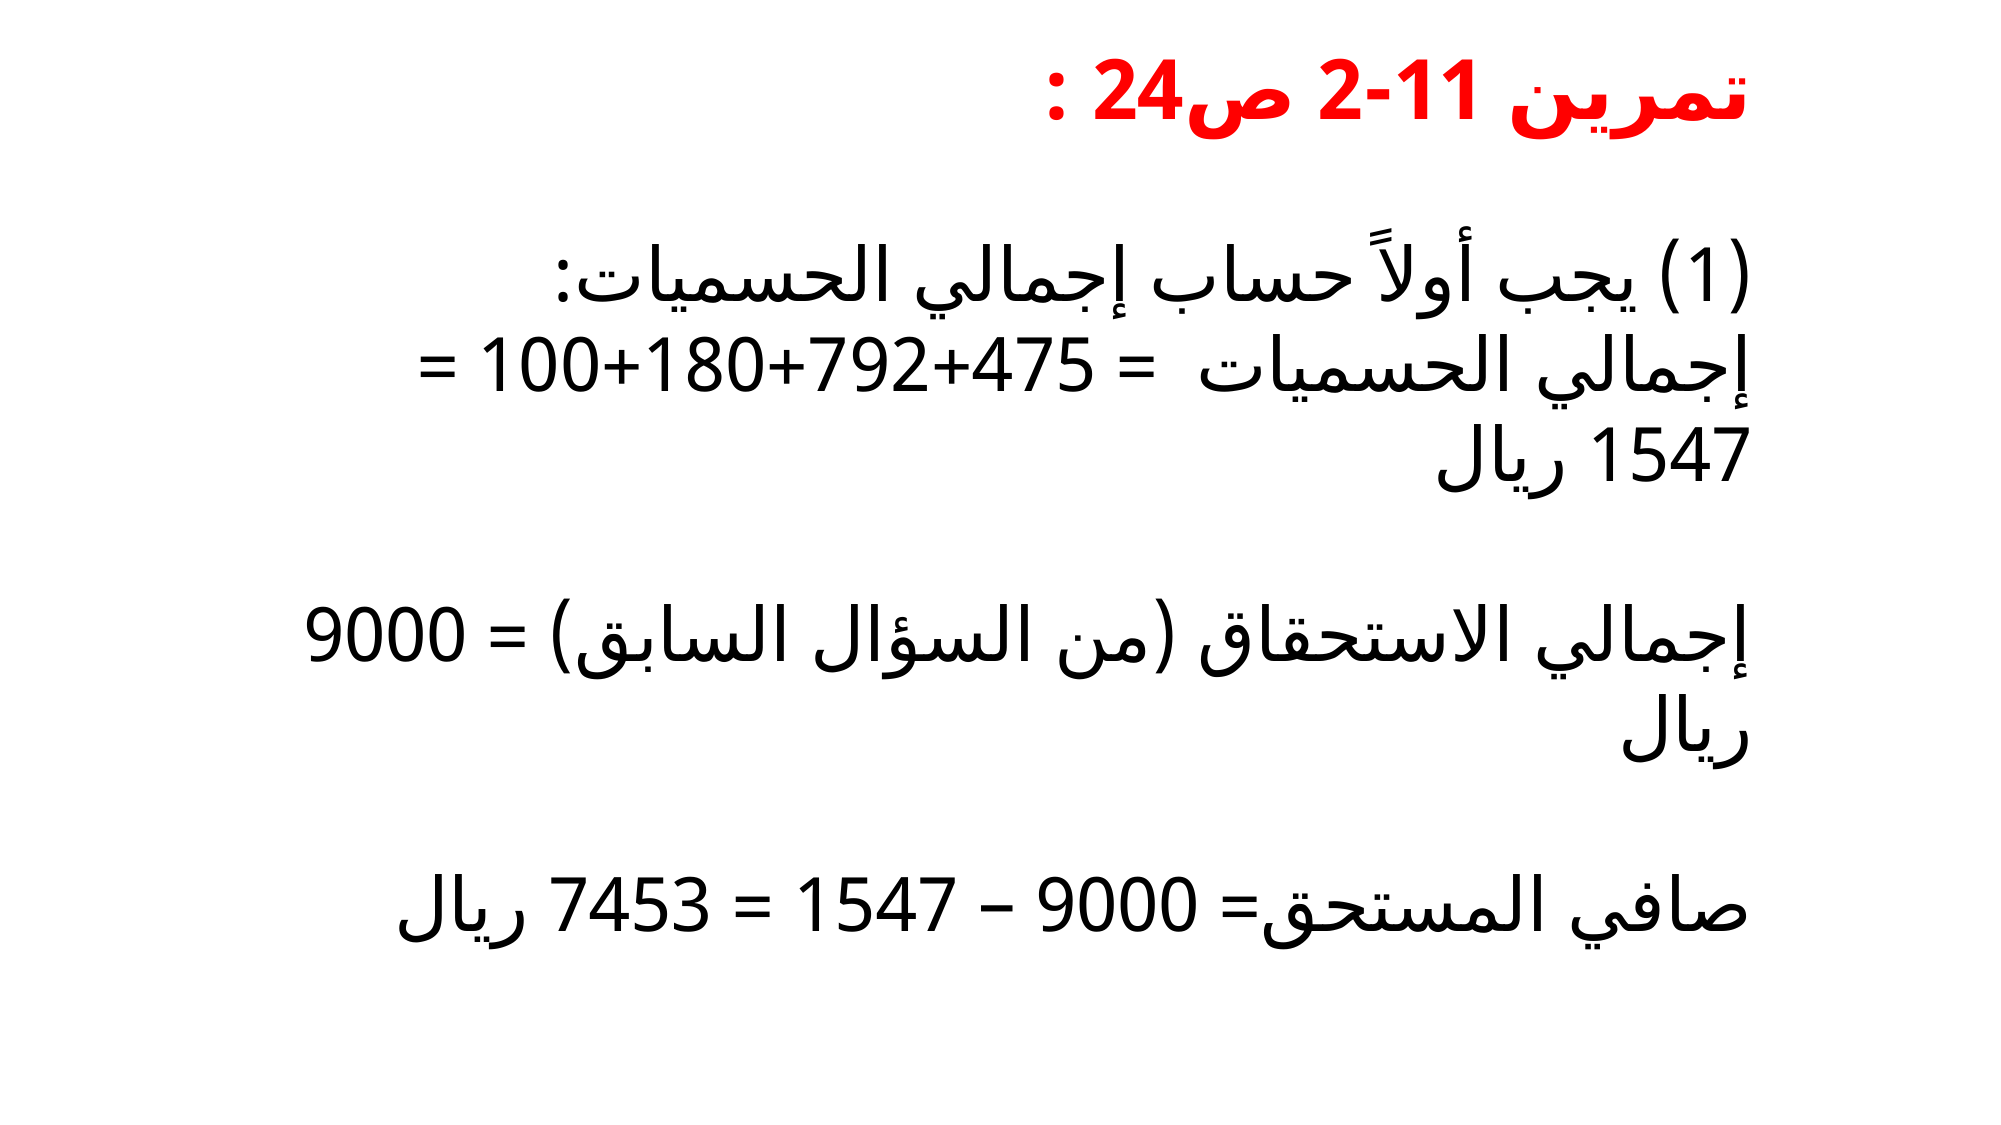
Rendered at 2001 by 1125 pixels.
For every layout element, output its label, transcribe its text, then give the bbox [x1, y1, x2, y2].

text_box تمرين 11-2 ص24 : (1) يجب أولاً حساب إجمالي الحسميات: إجمالي الحسميات = 475+792+180+100 = 1547 ريال إجمالي الاستحقاق (من السؤال السابق) = 9000 ريال صافي المستحق= 9000 – 1547 = 7453 ريال [232, 28, 1768, 1125]
